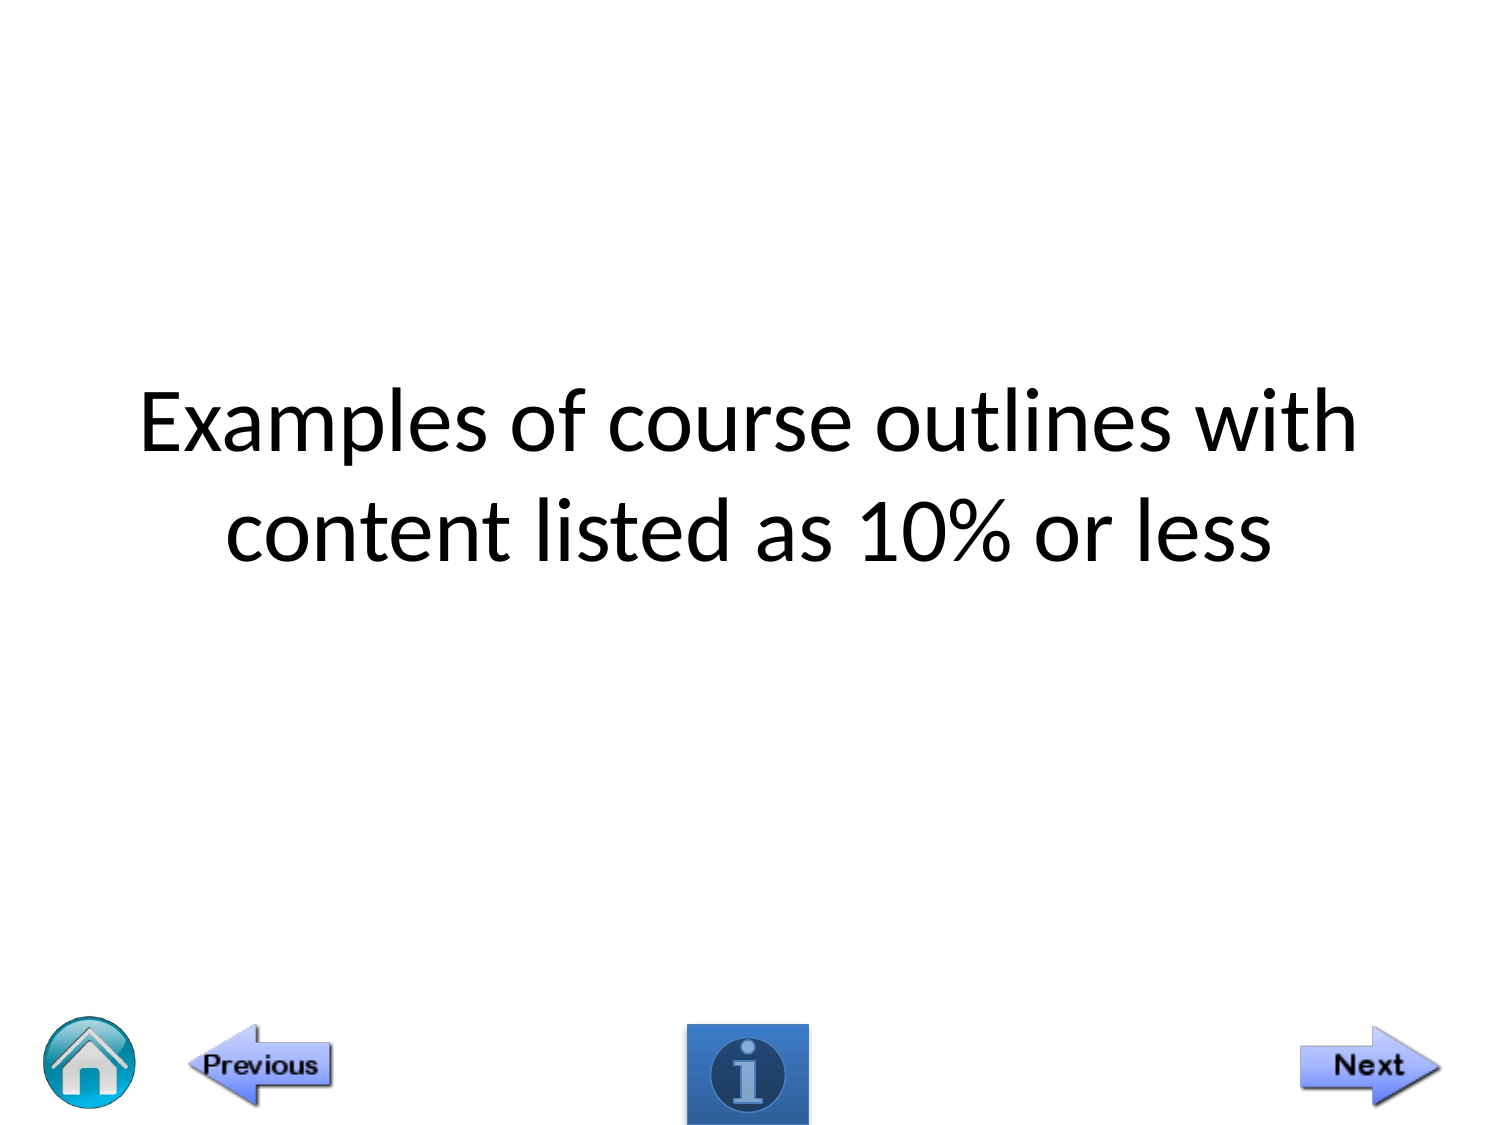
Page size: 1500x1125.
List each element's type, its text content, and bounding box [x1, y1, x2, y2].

title Examples of course outlines with content listed as 10% or less [112, 349, 1388, 591]
text_box [687, 1024, 809, 1125]
picture [1299, 1025, 1447, 1113]
picture [187, 1023, 338, 1113]
picture [37, 1009, 141, 1113]
